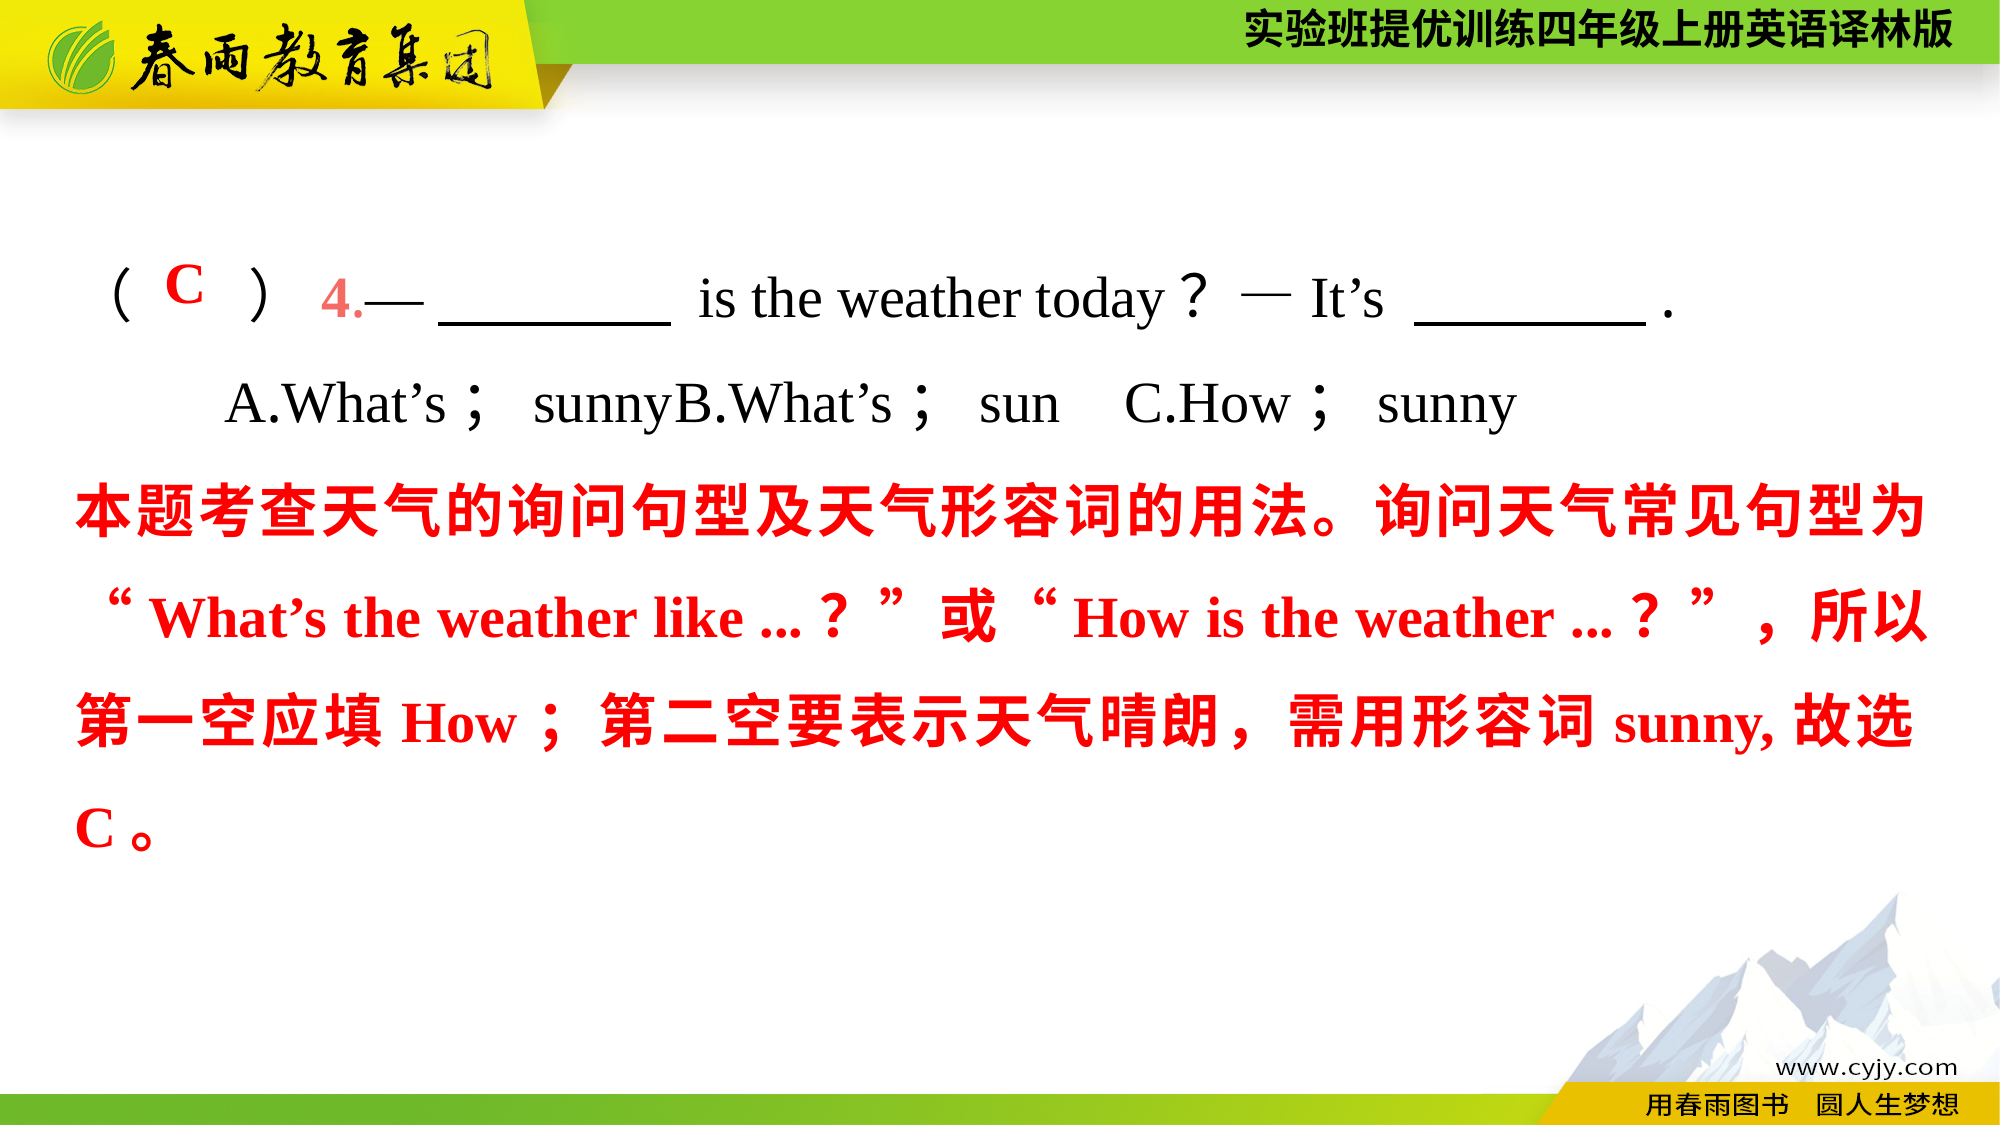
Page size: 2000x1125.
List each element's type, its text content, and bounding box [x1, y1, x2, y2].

picture [0, 0, 2000, 1125]
text_box C [149, 237, 222, 323]
text_box 本题考查天气的询问句型及天气形容词的用法。询问天气常见句型为“What’s the weather like ...？”或“How is the weather ...？”，所以第一空应填How；第二空要表示天气晴朗，需用形容词sunny,故选C。 [59, 431, 1944, 867]
list （ ）4.— is the weather today？—It’s . A.What’s；sunny B.What’s；sun C.How；sunny [59, 216, 1944, 431]
